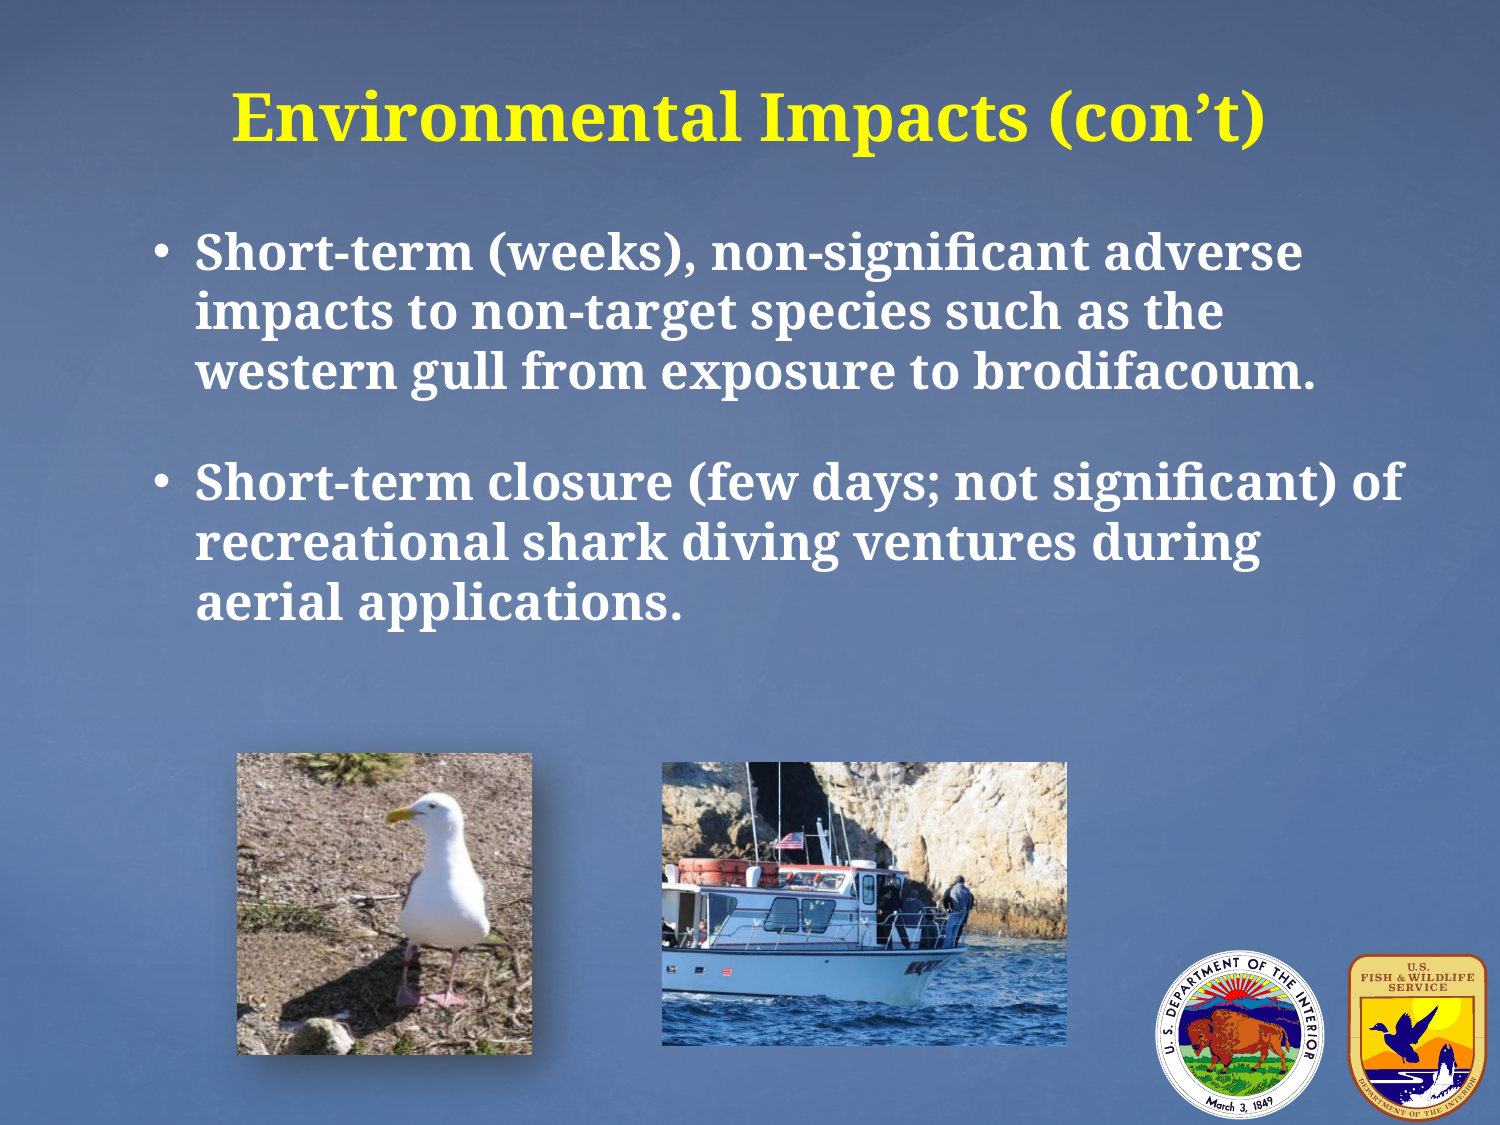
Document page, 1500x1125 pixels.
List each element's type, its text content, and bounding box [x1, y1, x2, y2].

picture [236, 752, 532, 1055]
list Short-term (weeks), non-significant adverse impacts to non-target species such as the western gull from exposure to brodifacoum. Short-term closure (few days; not significant) of recreational shark diving ventures during aerial applications. [75, 212, 1425, 932]
title Environmental Impacts (con’t) [112, 0, 1388, 163]
picture [661, 761, 1068, 1046]
